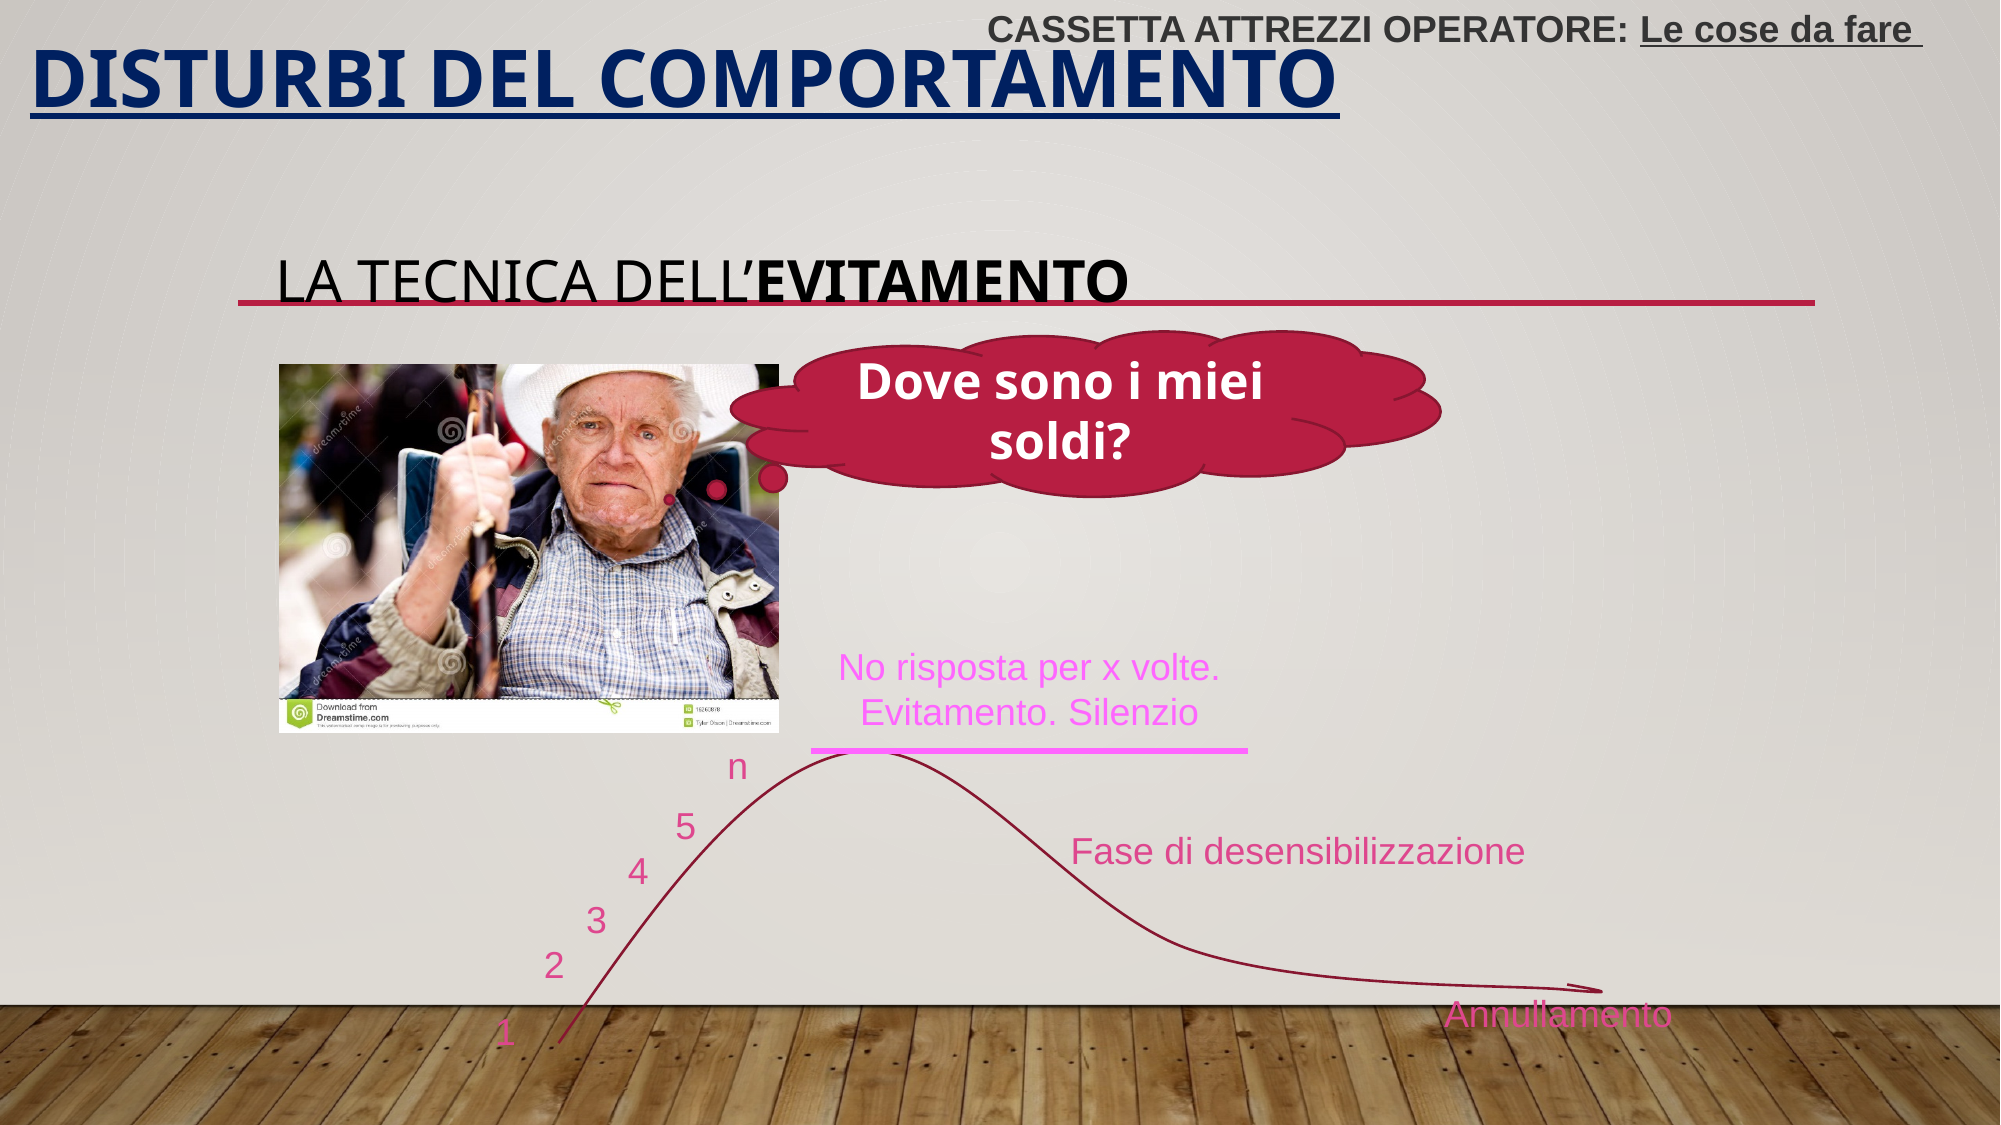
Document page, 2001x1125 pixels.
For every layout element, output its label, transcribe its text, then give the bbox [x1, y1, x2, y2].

text_box 3 [571, 888, 690, 949]
text_box [586, 754, 1429, 1041]
text_box 4 [613, 839, 732, 900]
title Disturbi del comportamento [14, 30, 1365, 219]
text_box 2 [529, 933, 648, 993]
text_box CASSETTA ATTREZZI OPERATORE: Le cose da fare [972, 0, 1953, 58]
text_box 1 [480, 1000, 599, 1061]
text_box Fase di desensibilizzazione [1055, 819, 1558, 880]
picture [279, 364, 780, 733]
text_box Dove sono i miei soldi? [780, 330, 1442, 499]
text_box Annullamento [1429, 982, 1932, 1043]
picture [0, 1005, 2000, 1125]
text_box LA TECNICA DELL’EVITAMENTO [31, 166, 1390, 392]
text_box No risposta per x volte. Evitamento. Silenzio [787, 635, 1272, 741]
text_box 5 [660, 795, 779, 855]
text_box n [712, 734, 831, 795]
